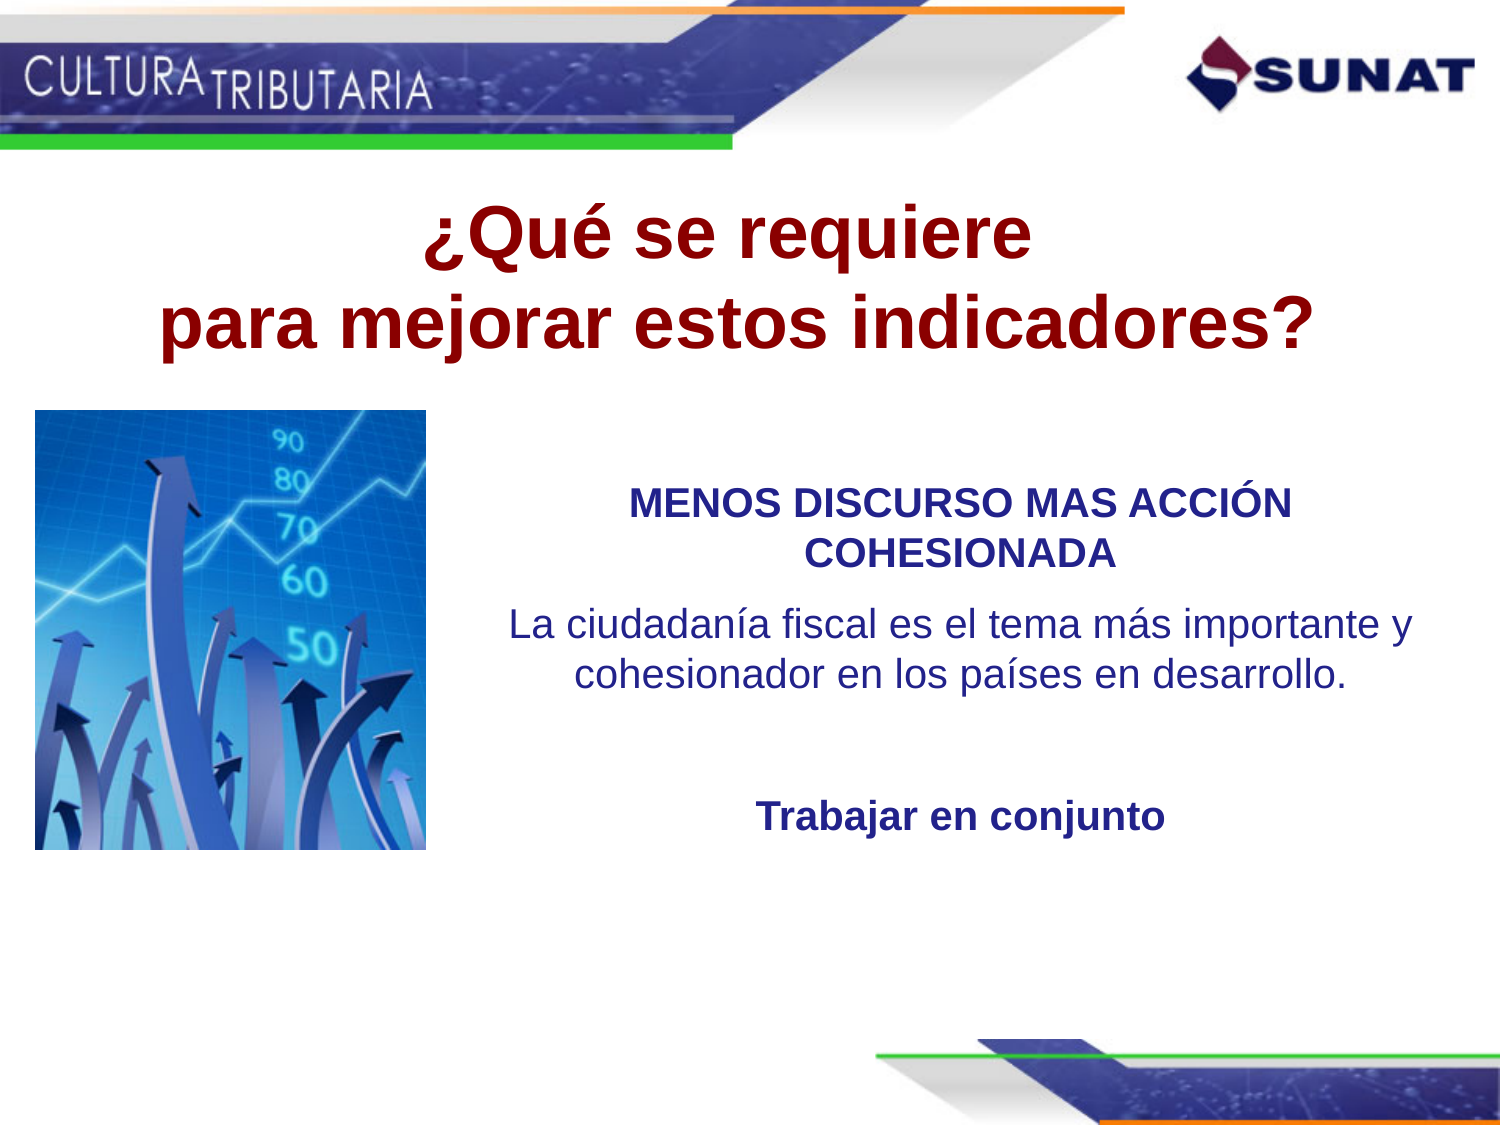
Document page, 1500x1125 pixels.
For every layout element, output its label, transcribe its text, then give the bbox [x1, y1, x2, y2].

picture [34, 409, 426, 850]
picture [875, 1039, 1500, 1125]
picture [0, 0, 1500, 235]
text_box MENOS DISCURSO MAS ACCIÓN COHESIONADA La ciudadanía fiscal es el tema más importante y cohesionador en los países en desarrollo. Trabajar en conjunto [468, 468, 1454, 914]
title ¿Qué se requiere para mejorar estos indicadores? [58, 175, 1418, 351]
